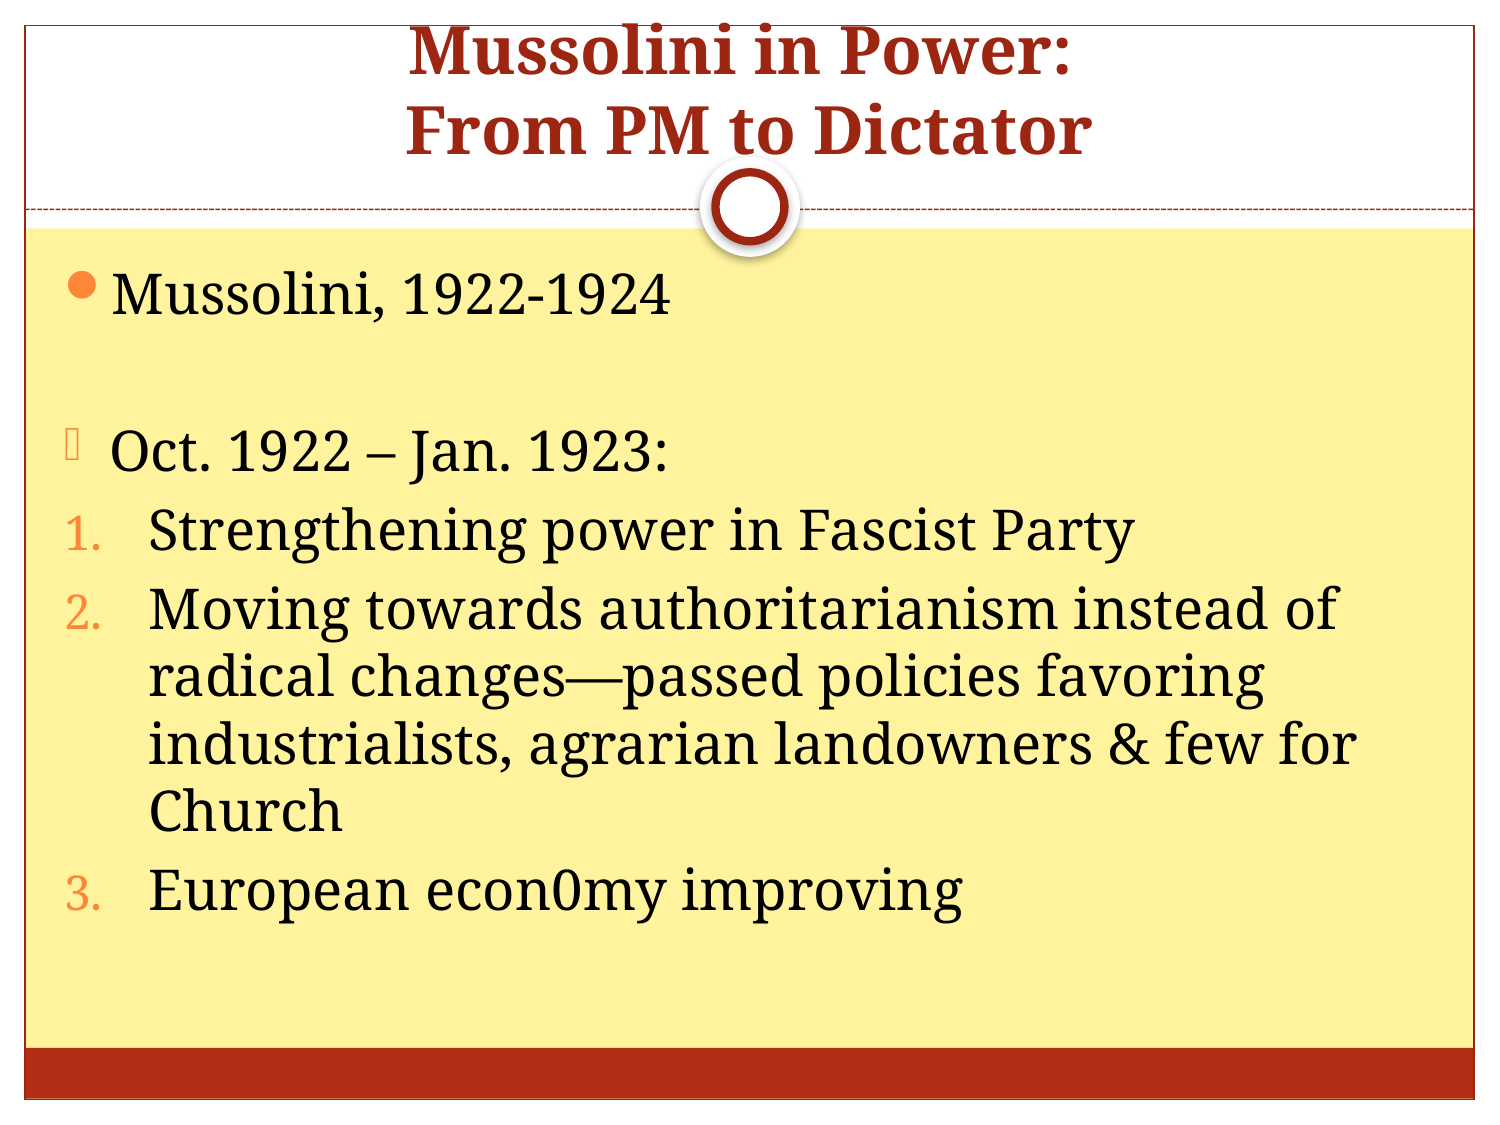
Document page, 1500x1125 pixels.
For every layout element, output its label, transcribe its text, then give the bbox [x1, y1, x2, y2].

list Mussolini, 1922-1924 Oct. 1922 – Jan. 1923: Strengthening power in Fascist Party Moving towards authoritarianism instead of radical changes—passed policies favoring industrialists, agrarian landowners & few for Church European econ0my improving [49, 250, 1445, 1050]
title Mussolini in Power: From PM to Dictator [49, 0, 1450, 175]
